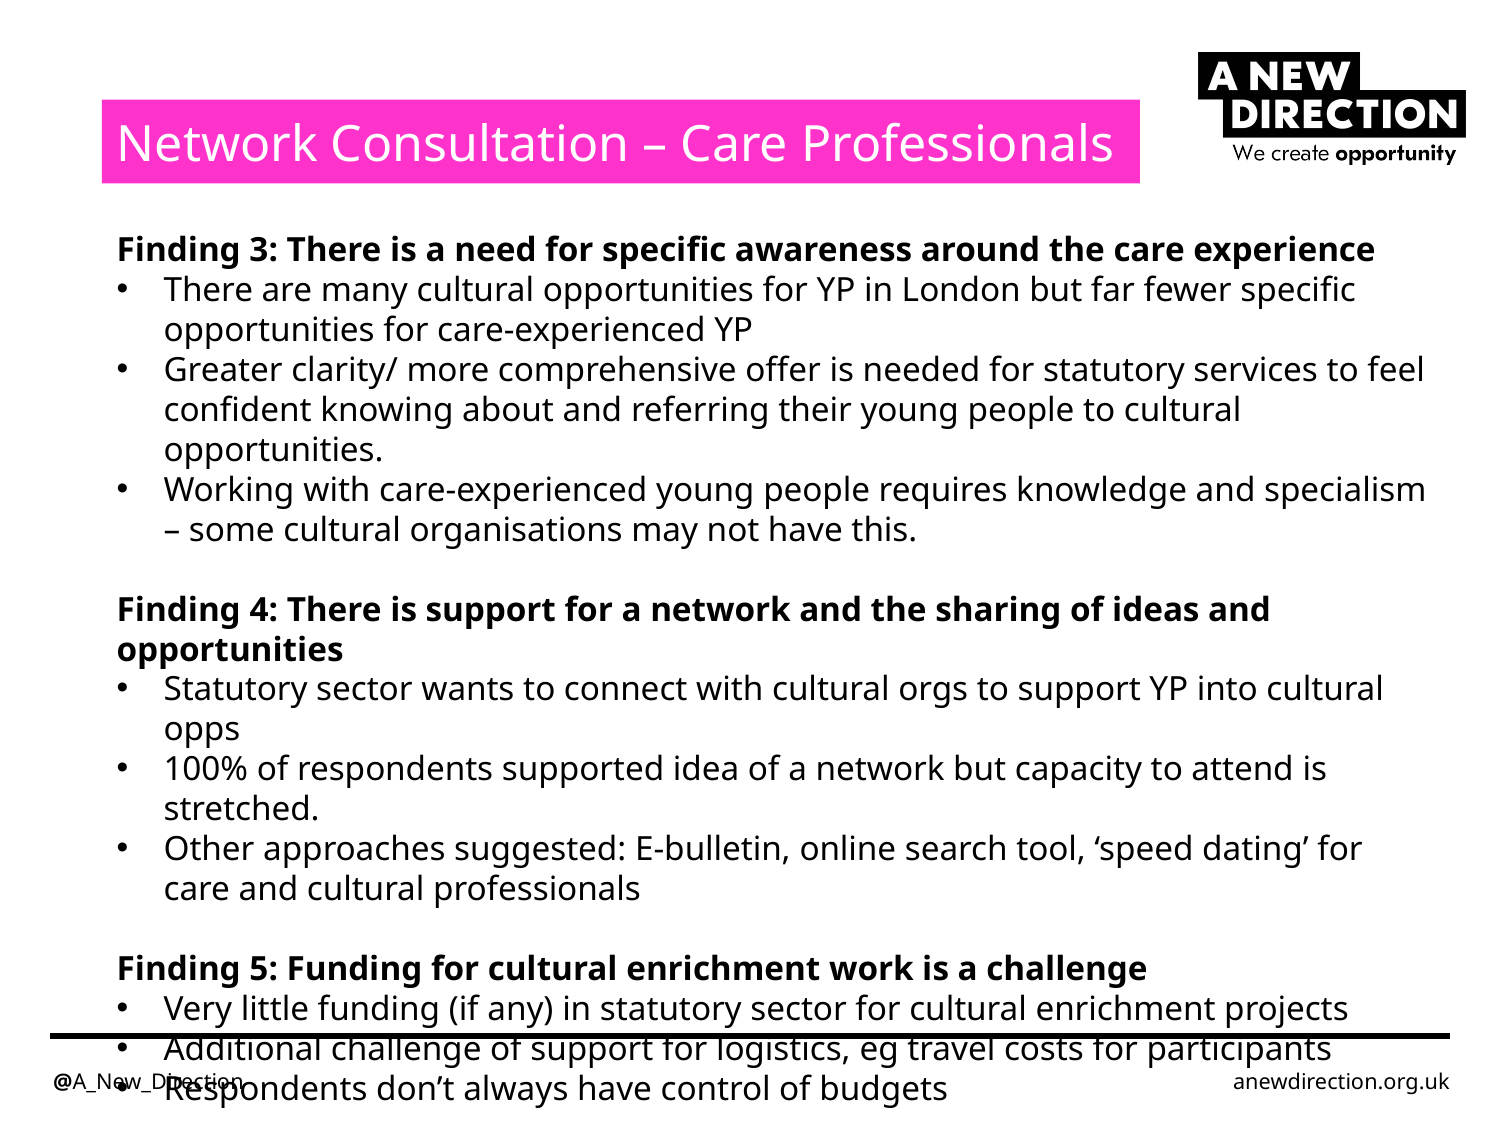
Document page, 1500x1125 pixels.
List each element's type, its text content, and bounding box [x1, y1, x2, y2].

text_box @A_New_Direction [53, 1063, 101, 1094]
picture [1198, 52, 1466, 165]
text_box Network Consultation – Care Professionals [101, 99, 1140, 184]
text_box [50, 1033, 101, 1039]
text_box Finding 3: There is a need for specific awareness around the care experience There are many cultural opportunities for YP in London but far fewer specific opportunities for care-experienced YP Greater clarity/ more comprehensive offer is needed for statutory services to feel confident knowing about and referring their young people to cultural opportunities. Working with care-experienced young people requires knowledge and specialism – some cultural organisations may not have this. Finding 4: There is support for a network and the sharing of ideas and opportunities Statutory sector wants to connect with cultural orgs to support YP into cultural opps 100% of respondents supported idea of a network but capacity to attend is stretched. Other approaches suggested: E-bulletin, online search tool, ‘speed dating’ for care and cultural professionals Finding 5: Funding for cultural enrichment work is a challenge Very little funding (if any) in statutory sector for cultural enrichment projects Additional challenge of support for logistics, eg travel costs for participants Respondents don’t always have control of budgets [101, 221, 1449, 1115]
